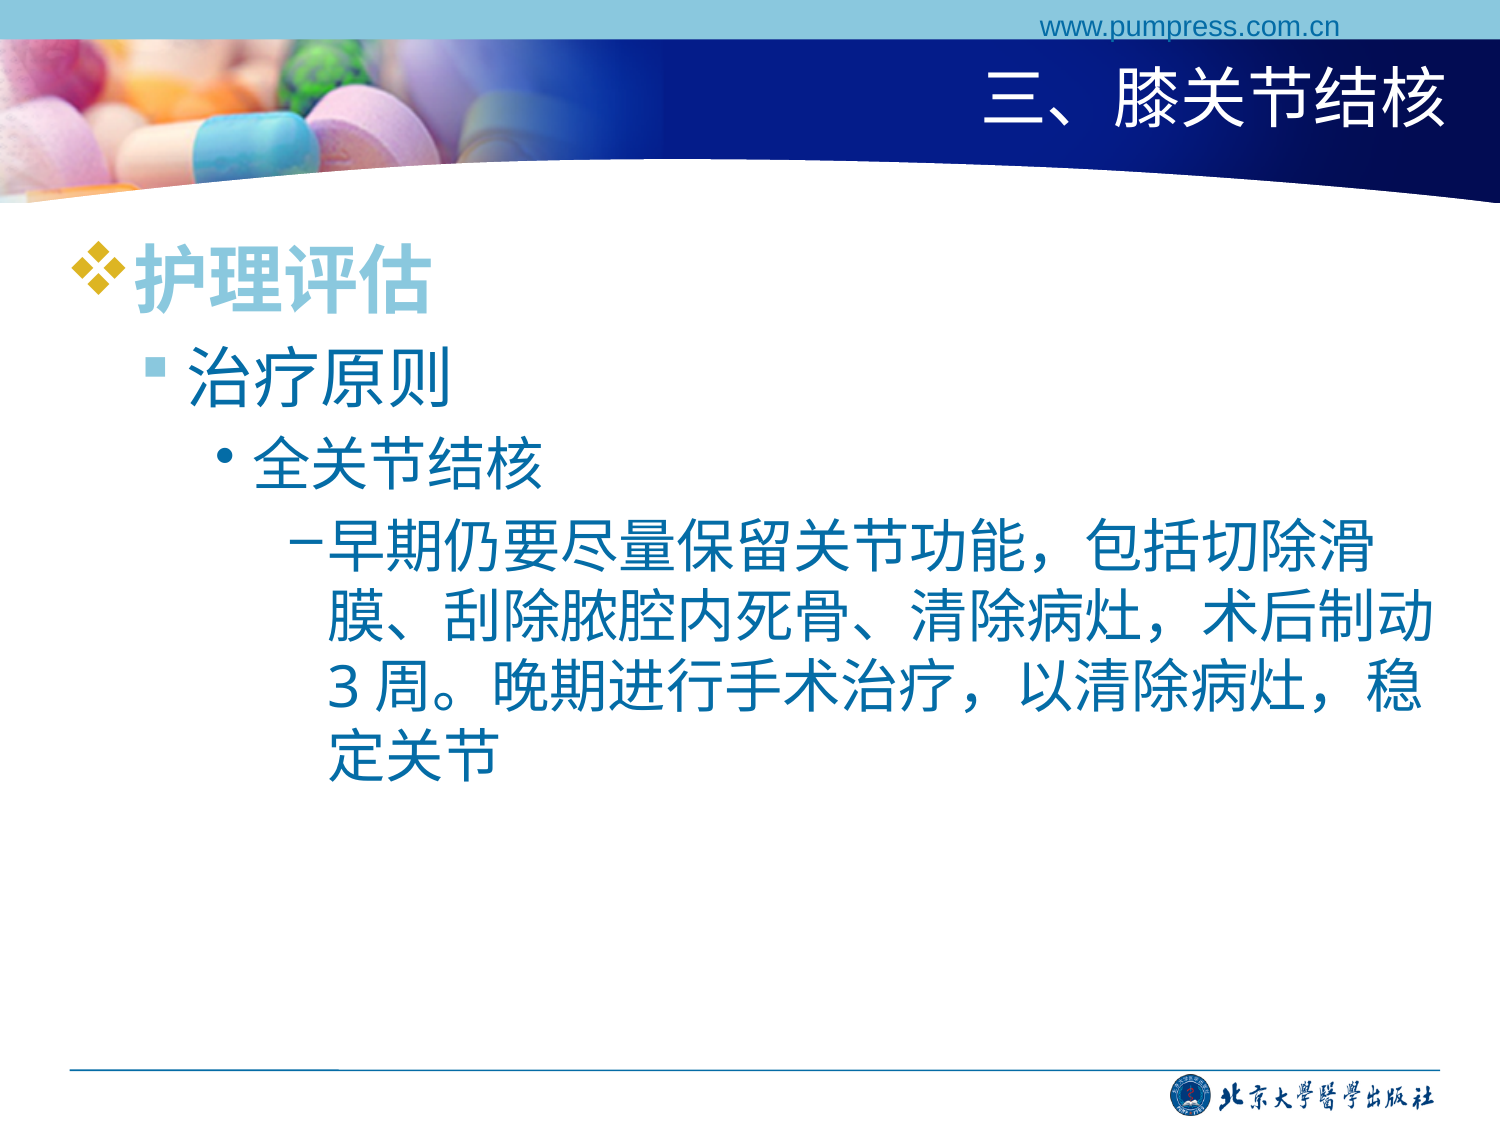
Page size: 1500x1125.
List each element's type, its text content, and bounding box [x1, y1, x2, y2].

title 三、膝关节结核 [137, 49, 1463, 143]
picture [0, 40, 1500, 203]
picture [1170, 1074, 1436, 1118]
slide_number www.pumpress.com.cn [1025, 0, 1463, 38]
list 护理评估 治疗原则 全关节结核 早期仍要尽量保留关节功能，包括切除滑膜、刮除脓腔内死骨、清除病灶，术后制动3周。晚期进行手术治疗，以清除病灶，稳定关节 [49, 224, 1463, 1026]
